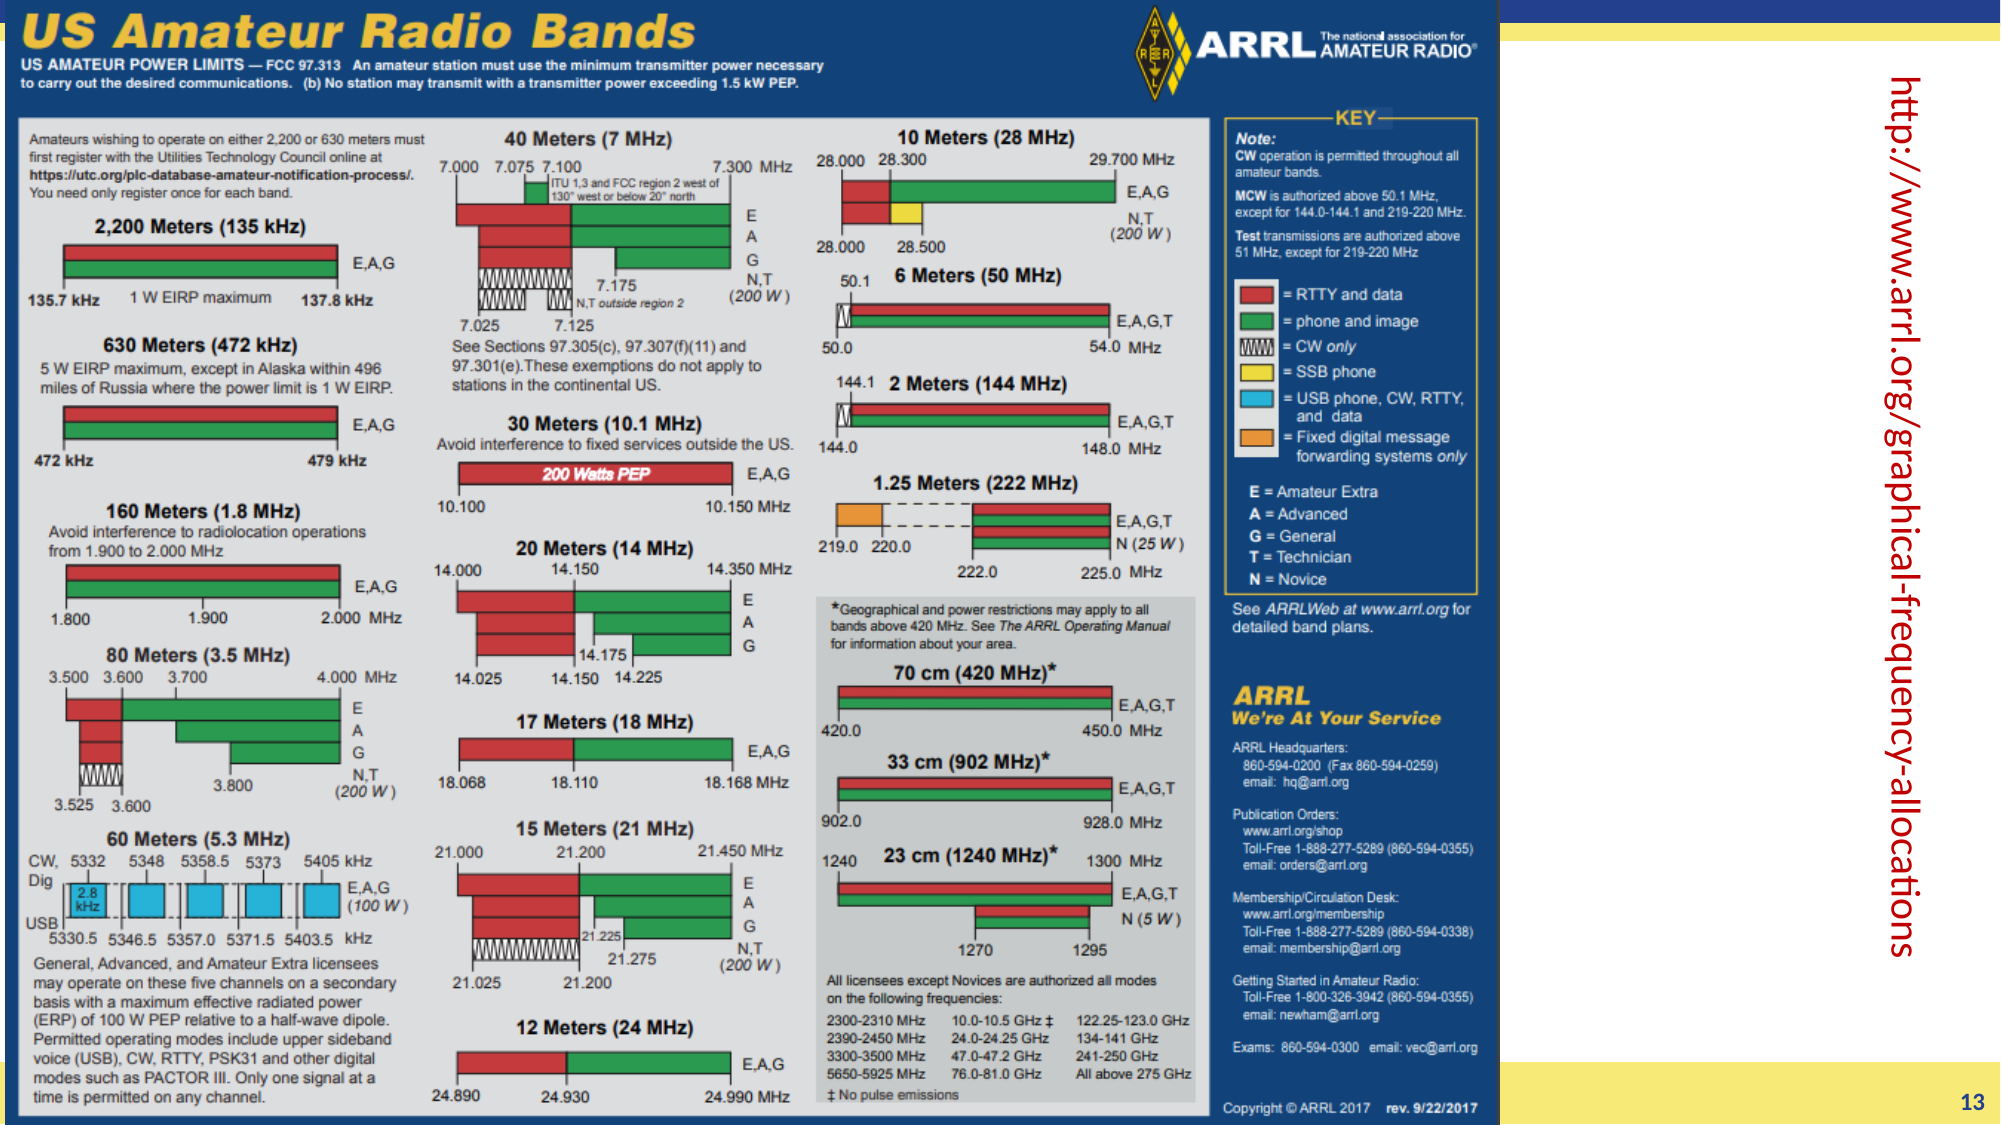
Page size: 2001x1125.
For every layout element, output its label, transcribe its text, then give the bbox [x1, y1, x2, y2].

text_box http://www.arrl.org/graphical-frequency-allocations [1875, 60, 1941, 1065]
picture [5, 0, 1500, 1125]
